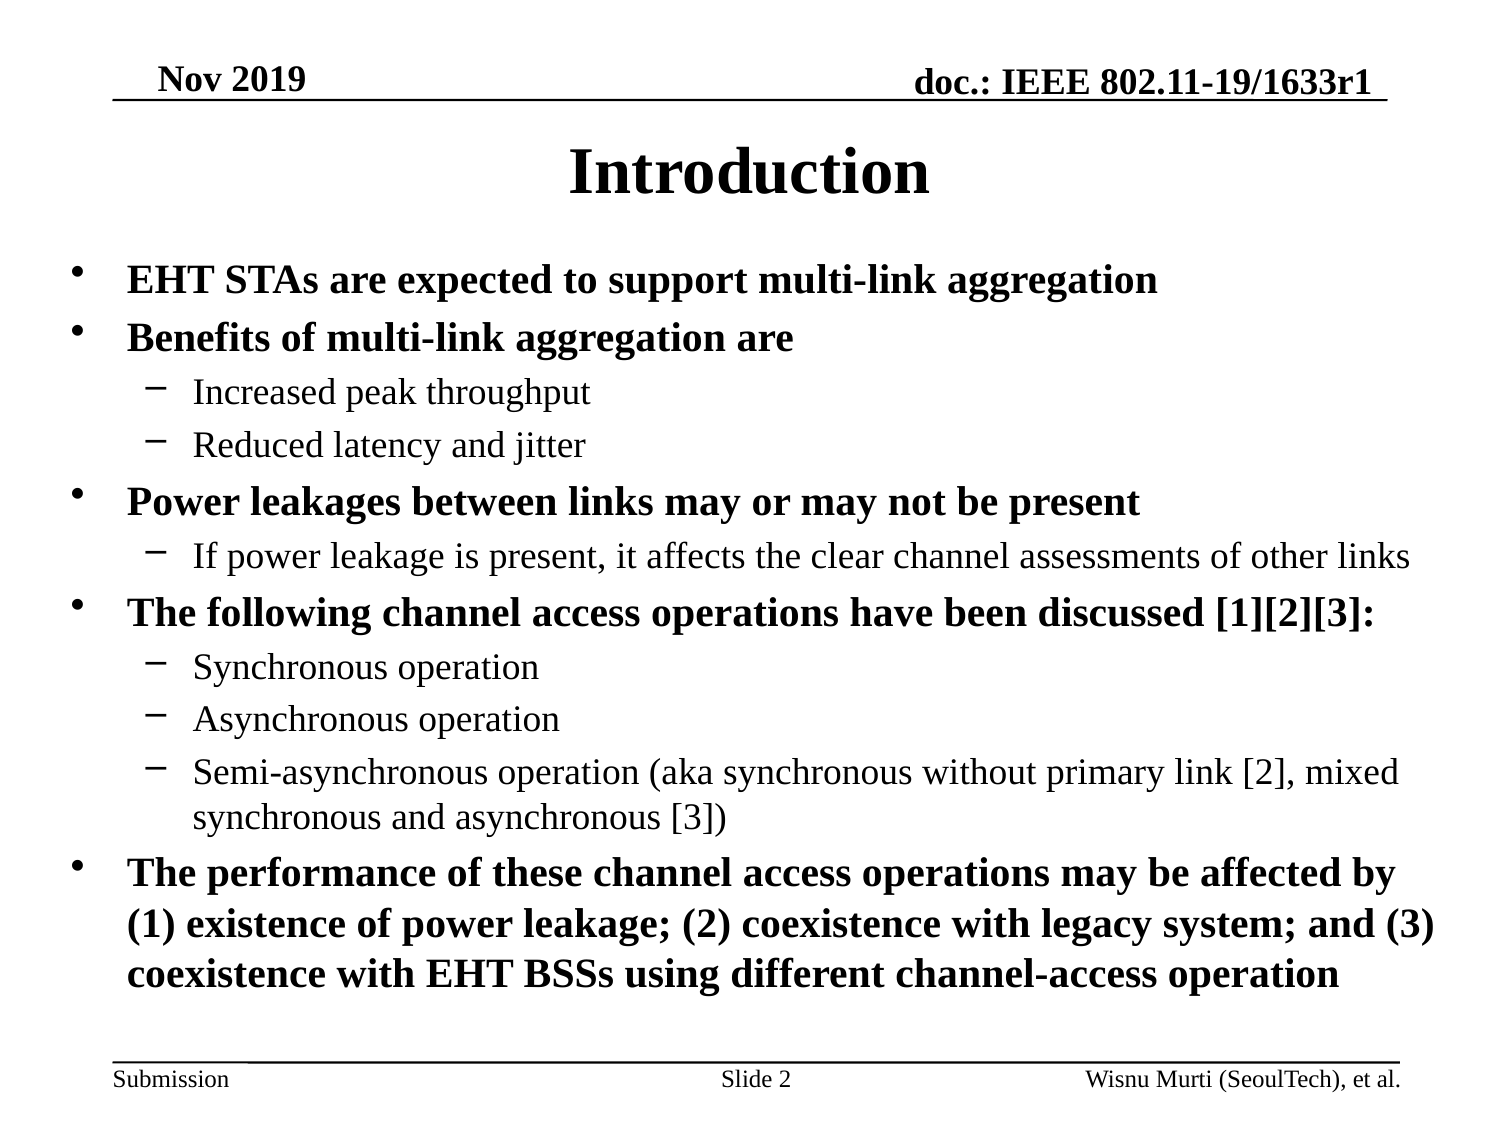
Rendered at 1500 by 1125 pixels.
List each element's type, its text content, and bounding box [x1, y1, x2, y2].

footer Wisnu Murti (SeoulTech), et al. [949, 1061, 1402, 1093]
slide_number Slide 2 [712, 1061, 801, 1093]
title Introduction [112, 112, 1388, 223]
list EHT STAs are expected to support multi-link aggregation Benefits of multi-link aggregation are Increased peak throughput Reduced latency and jitter Power leakages between links may or may not be present If power leakage is present, it affects the clear channel assessments of other links The following channel access operations have been discussed [1][2][3]: Synchronous operation Asynchronous operation Semi-asynchronous operation (aka synchronous without primary link [2], mixed synchronous and asynchronous [3]) The performance of these channel access operations may be affected by (1) existence of power leakage; (2) coexistence with legacy system; and (3) coexistence with EHT BSSs using different channel-access operation [55, 243, 1458, 1053]
